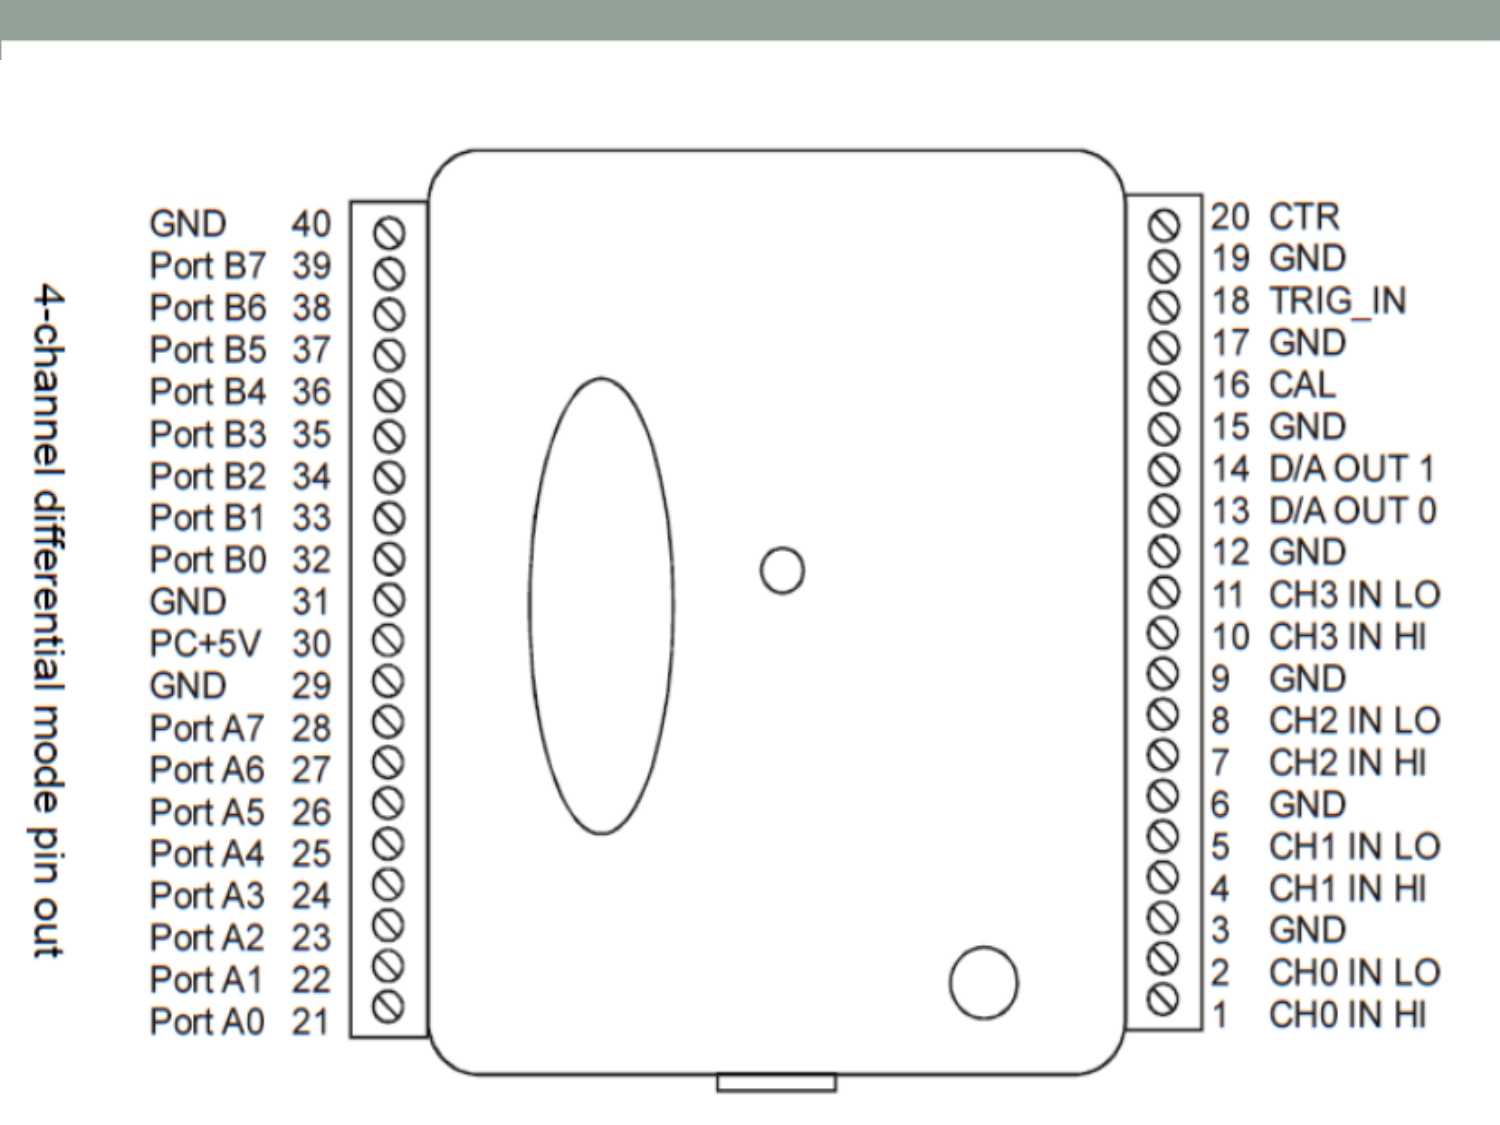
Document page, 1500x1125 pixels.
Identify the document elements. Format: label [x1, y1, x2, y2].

list [207, 0, 1293, 1125]
picture [2, 43, 207, 1125]
picture [1293, 43, 1500, 1125]
